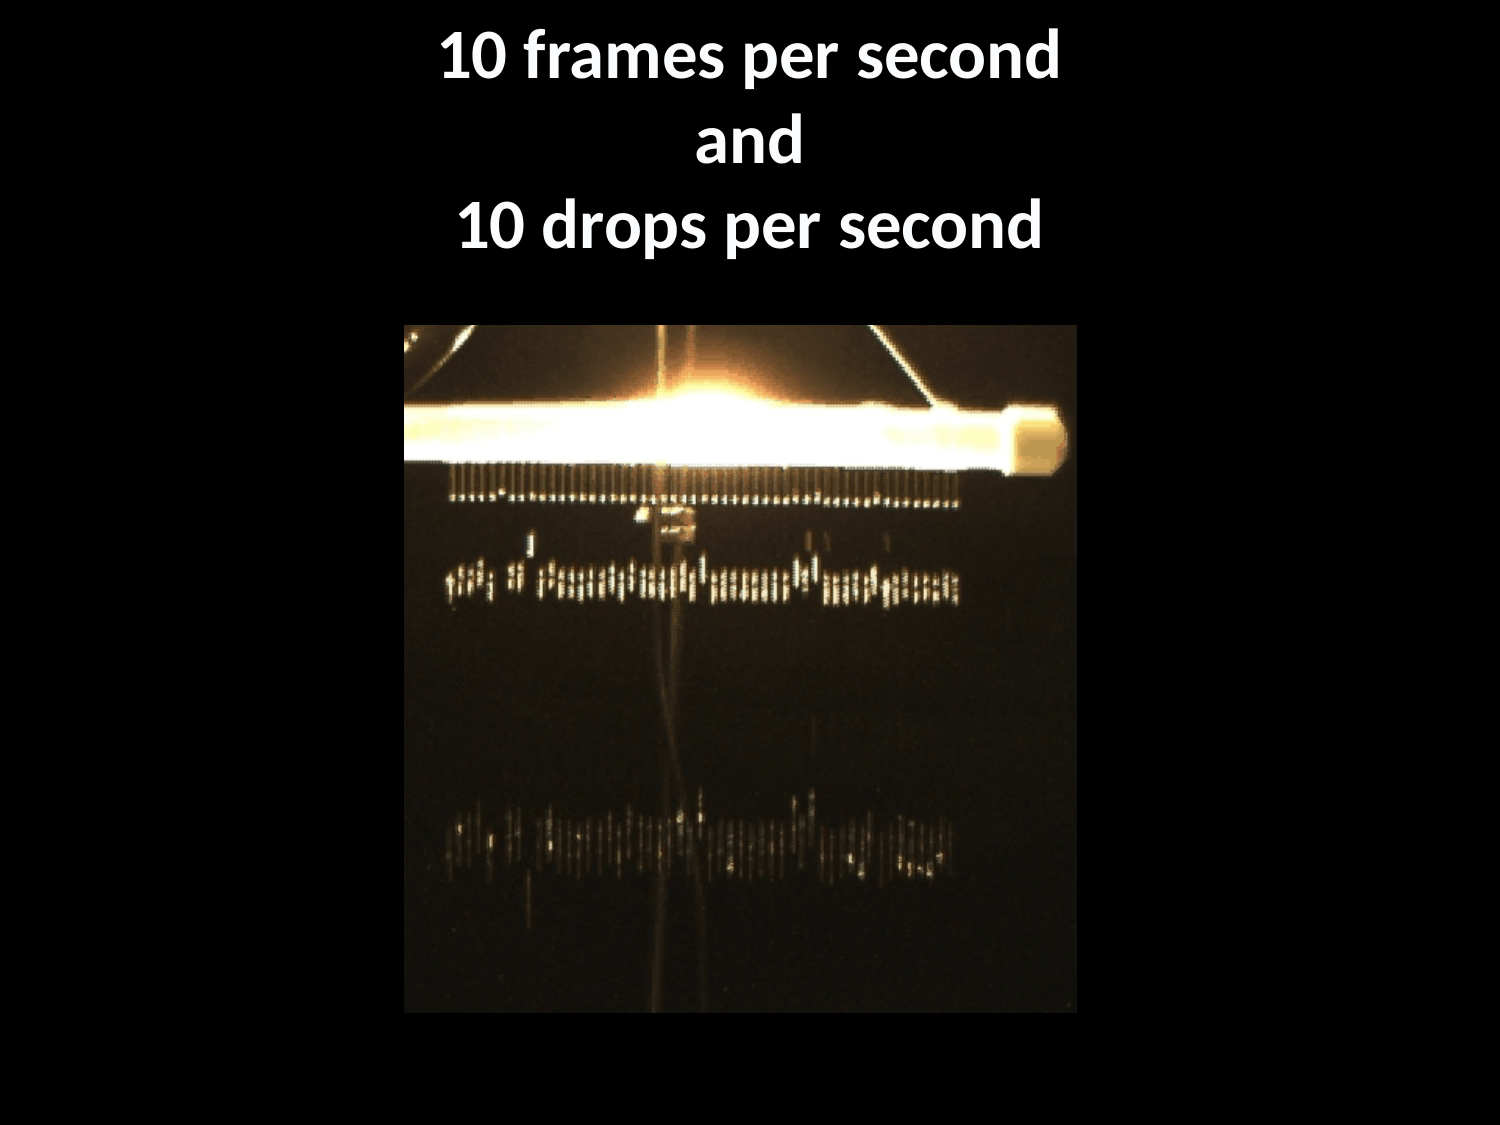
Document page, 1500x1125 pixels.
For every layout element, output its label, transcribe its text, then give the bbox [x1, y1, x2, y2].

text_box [403, 324, 1078, 1014]
title 10 frames per second and 10 drops per second [0, 0, 1500, 272]
